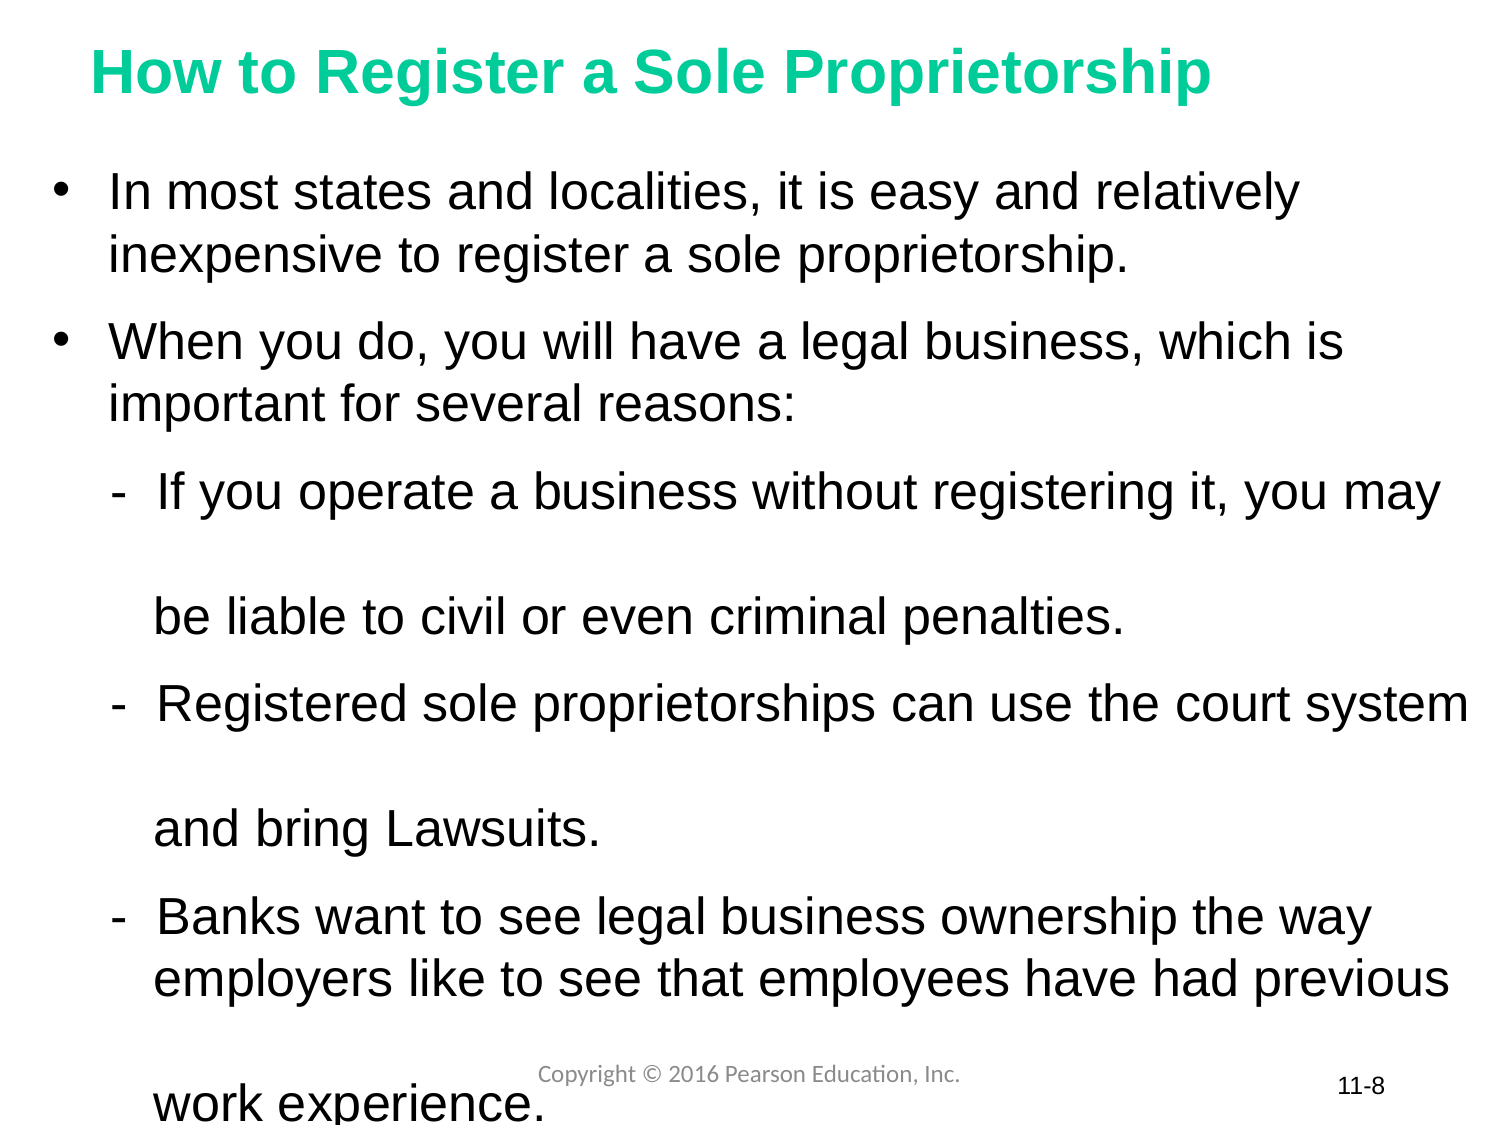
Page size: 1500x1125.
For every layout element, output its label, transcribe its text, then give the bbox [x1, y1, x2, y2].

list In most states and localities, it is easy and relatively inexpensive to register a sole proprietorship. When you do, you will have a legal business, which is important for several reasons: - If you operate a business without registering it, you may be liable to civil or even criminal penalties. - Registered sole proprietorships can use the court system and bring Lawsuits. - Banks want to see legal business ownership the way employers like to see that employees have had previous work experience. [37, 149, 1488, 1125]
footer Copyright © 2016 Pearson Education, Inc. [512, 1042, 988, 1103]
title How to Register a Sole Proprietorship [75, 0, 1425, 149]
